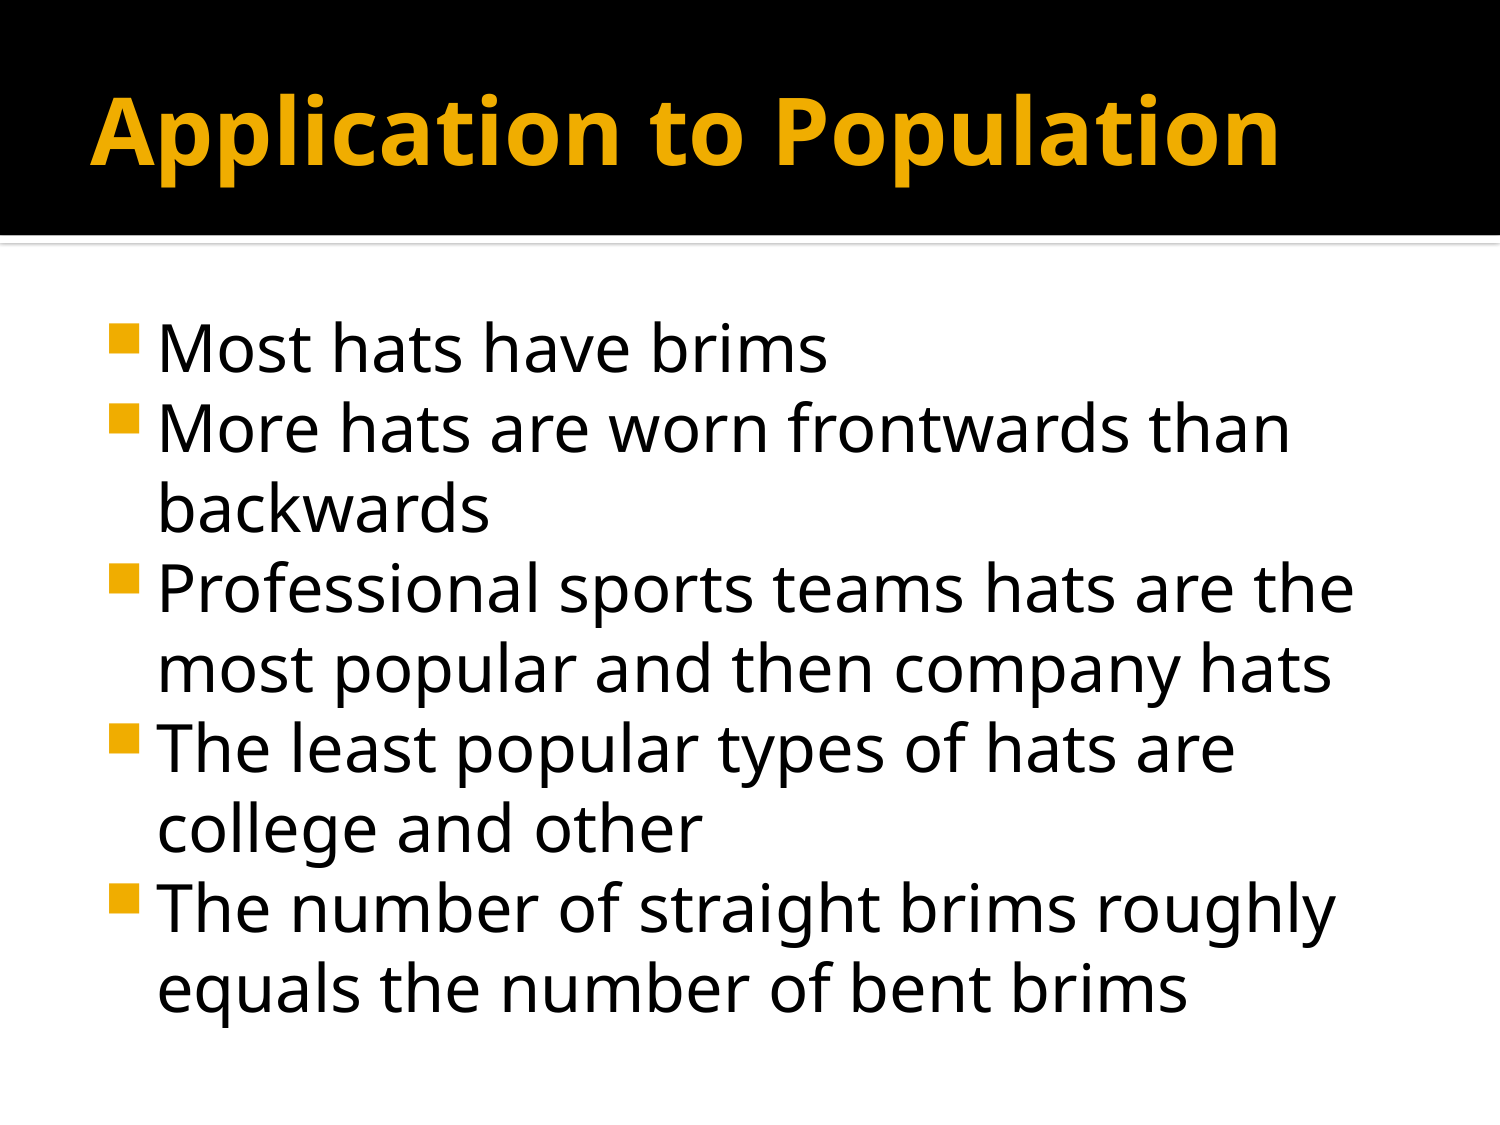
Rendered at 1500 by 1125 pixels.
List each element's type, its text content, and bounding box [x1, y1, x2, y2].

list Most hats have brims More hats are worn frontwards than backwards Professional sports teams hats are the most popular and then company hats The least popular types of hats are college and other The number of straight brims roughly equals the number of bent brims [75, 291, 1425, 1050]
title Application to Population [75, 25, 1425, 231]
